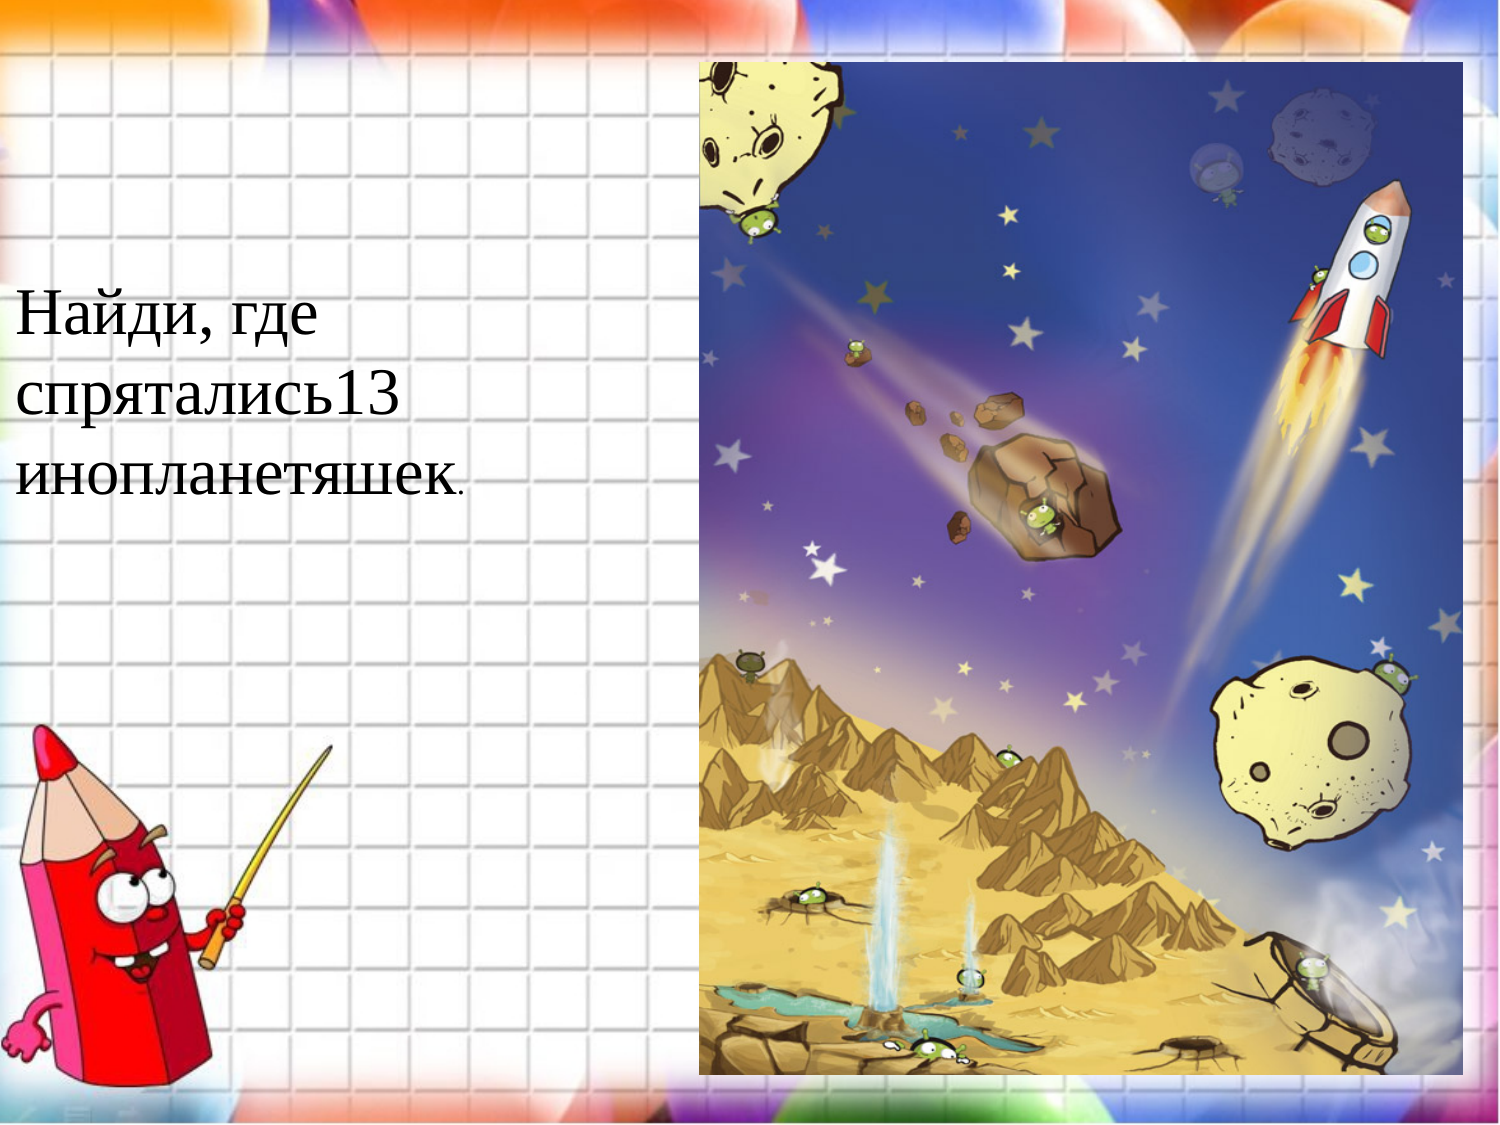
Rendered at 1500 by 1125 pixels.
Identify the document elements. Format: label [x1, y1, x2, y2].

list [699, 62, 1463, 1076]
picture [0, 0, 1500, 1125]
